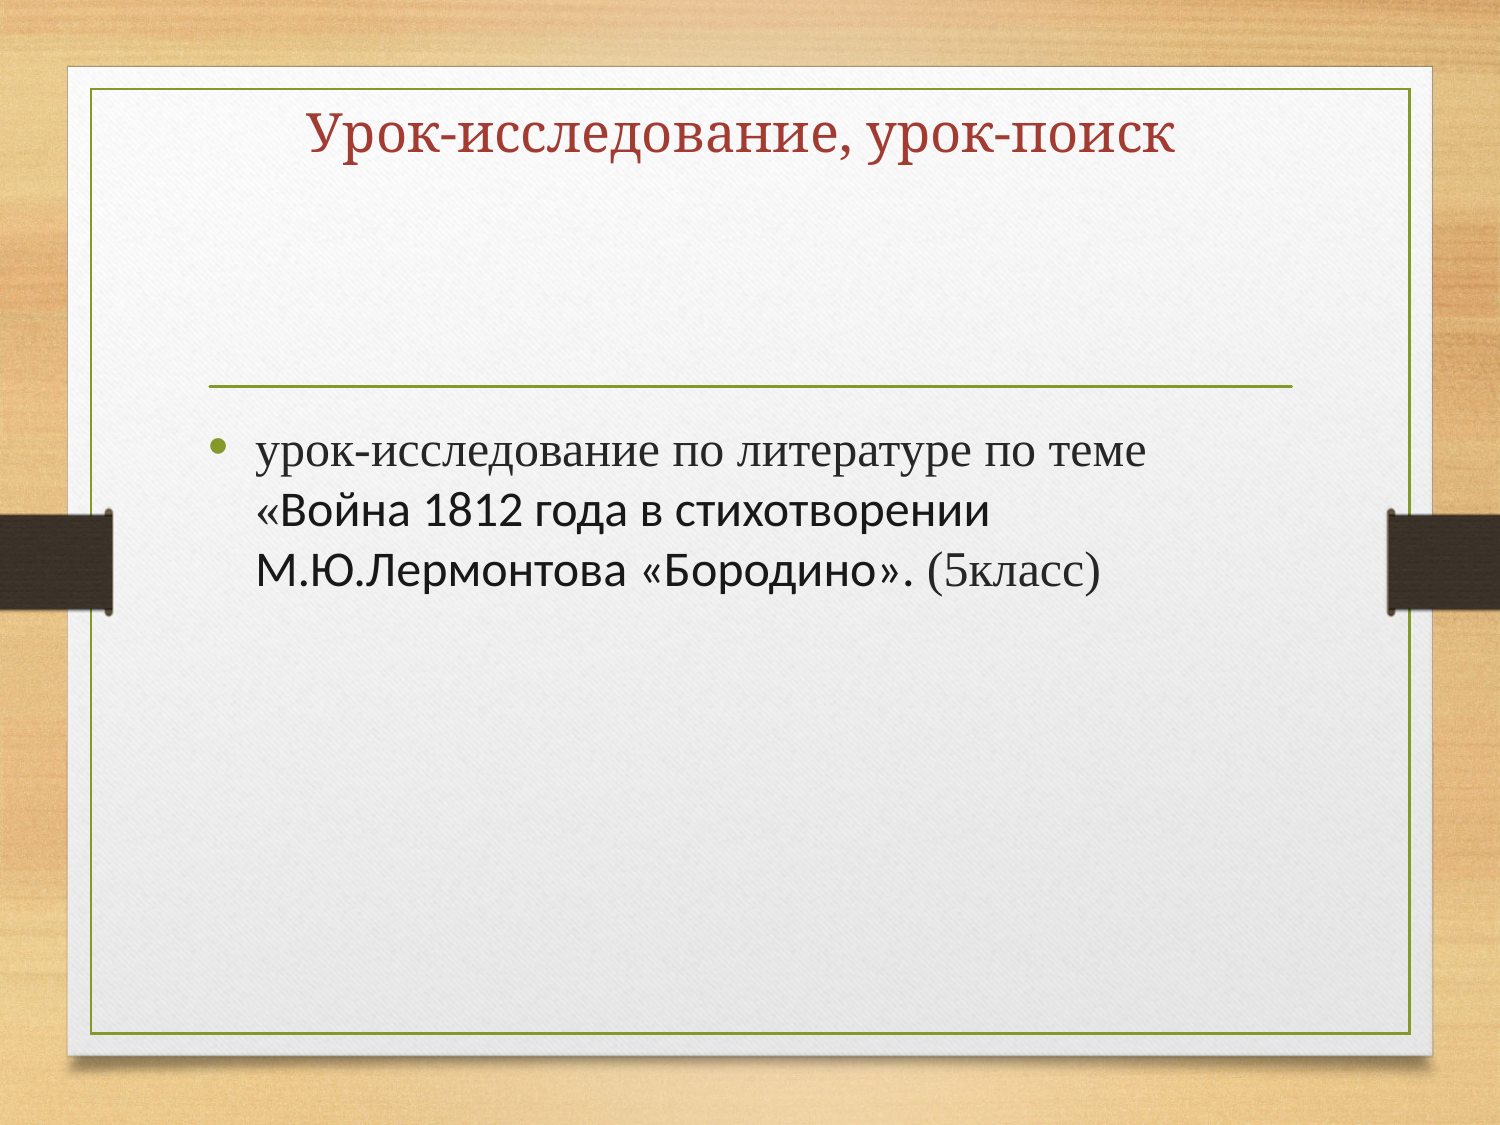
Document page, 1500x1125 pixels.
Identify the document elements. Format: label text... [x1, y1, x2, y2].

title Урок-исследование, урок-поиск [190, 90, 1307, 172]
list урок-исследование по литературе по теме «Война 1812 года в стихотворении М.Ю.Лермонтова «Бородино». (5класс) [193, 408, 1309, 974]
picture [0, 0, 1500, 1125]
